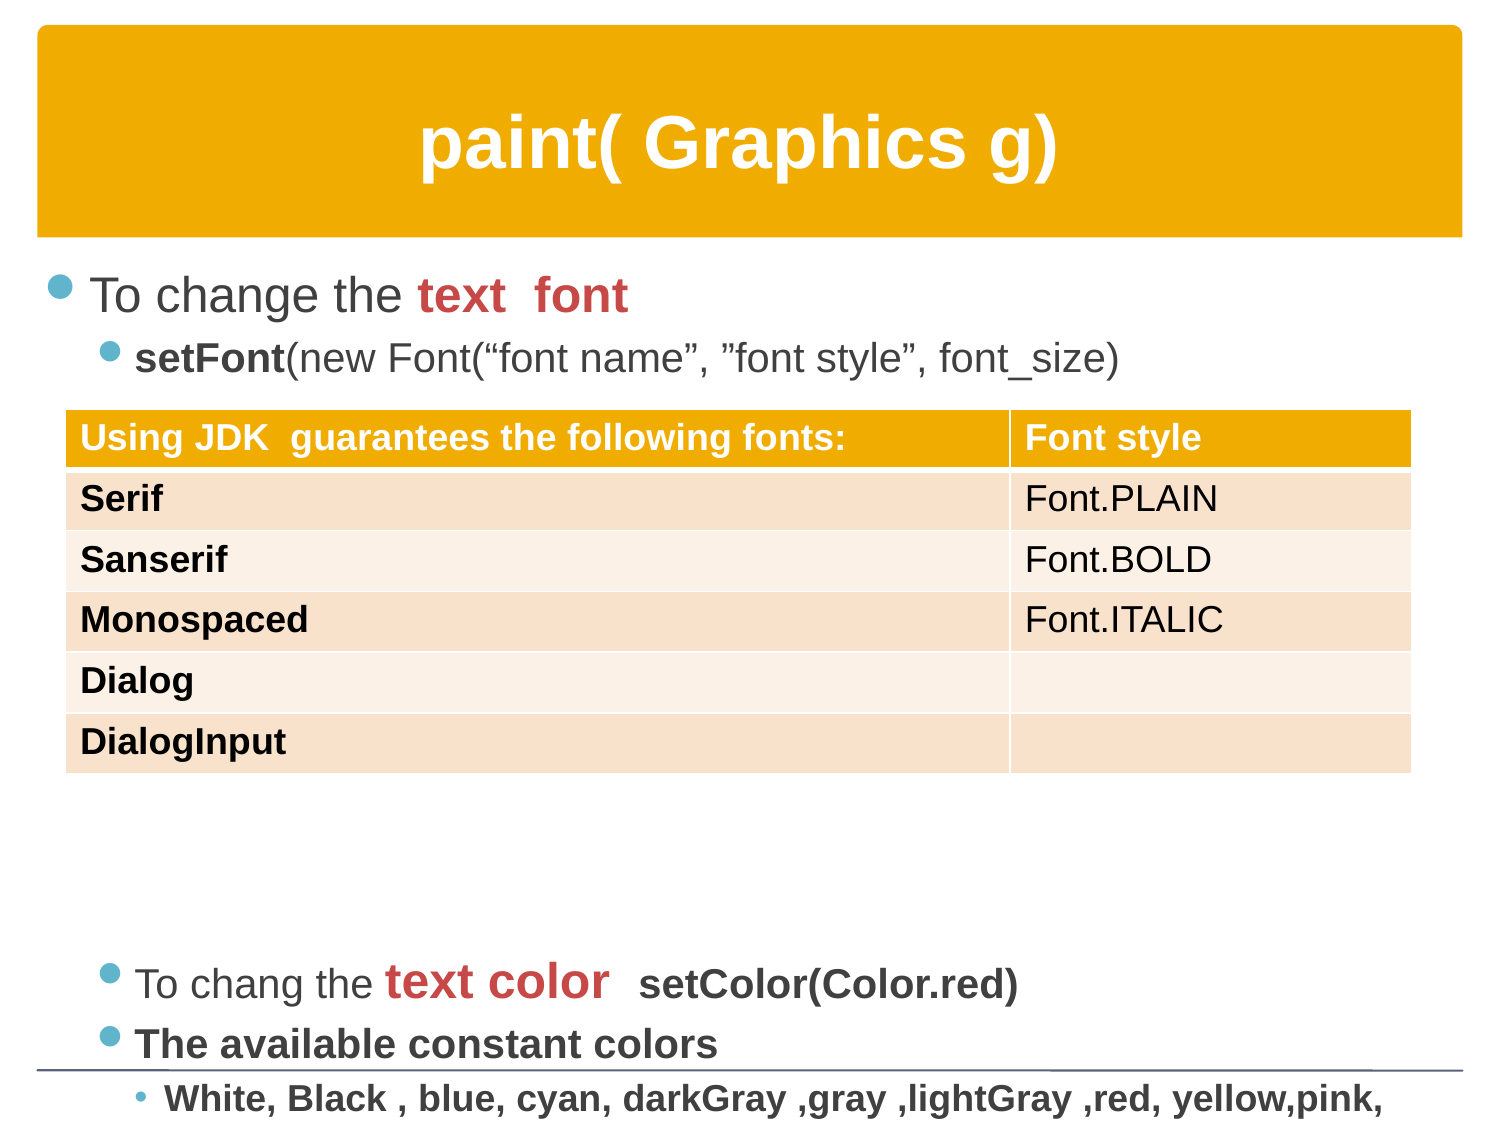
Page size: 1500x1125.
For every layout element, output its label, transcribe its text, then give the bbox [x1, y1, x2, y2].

table_cell Font.PLAIN [1011, 473, 1411, 530]
table_cell Sanserif [66, 531, 1009, 591]
table_cell Serif [66, 473, 1009, 530]
table_cell Monospaced [66, 592, 1009, 651]
table_cell Font.ITALIC [1011, 592, 1411, 651]
table_cell Dialog [66, 653, 1009, 712]
table_cell DialogInput [66, 714, 1009, 773]
table_cell [1011, 714, 1411, 773]
list To change the text font setFont(new Font(“font name”, ”font style”, font_size) To chang the text color setColor(Color.red) The available constant colors White, Black , blue, cyan, darkGray ,gray ,lightGray ,red, yellow,pink, orange, magenta ,green [29, 255, 1500, 1125]
table_header Using JDK guarantees the following fonts: [66, 410, 1009, 467]
title paint( Graphics g) [49, 44, 1451, 233]
table_cell [1011, 653, 1411, 712]
table_cell Font.BOLD [1011, 531, 1411, 591]
table_header Font style [1011, 410, 1411, 467]
